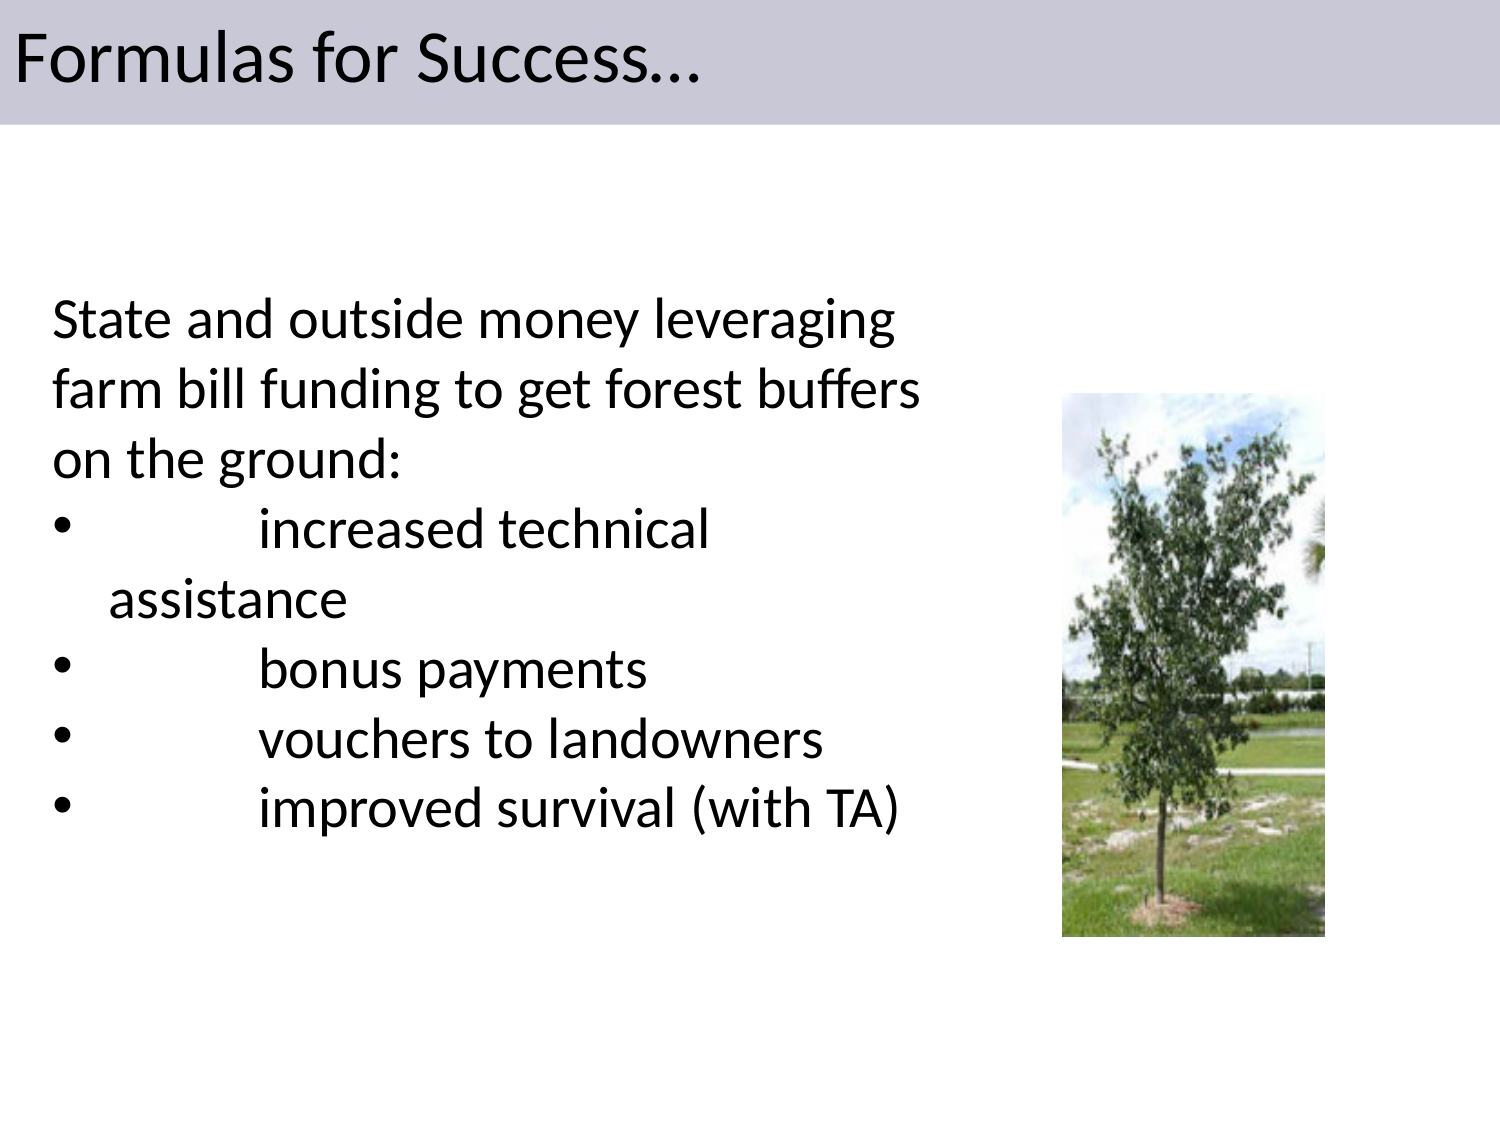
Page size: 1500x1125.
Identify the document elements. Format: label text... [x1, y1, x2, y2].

picture [1062, 393, 1326, 937]
text_box Formulas for Success… [0, 0, 1500, 125]
text_box State and outside money leveraging farm bill funding to get forest buffers on the ground: increased technical assistance bonus payments vouchers to landowners improved survival (with TA) [37, 212, 963, 847]
